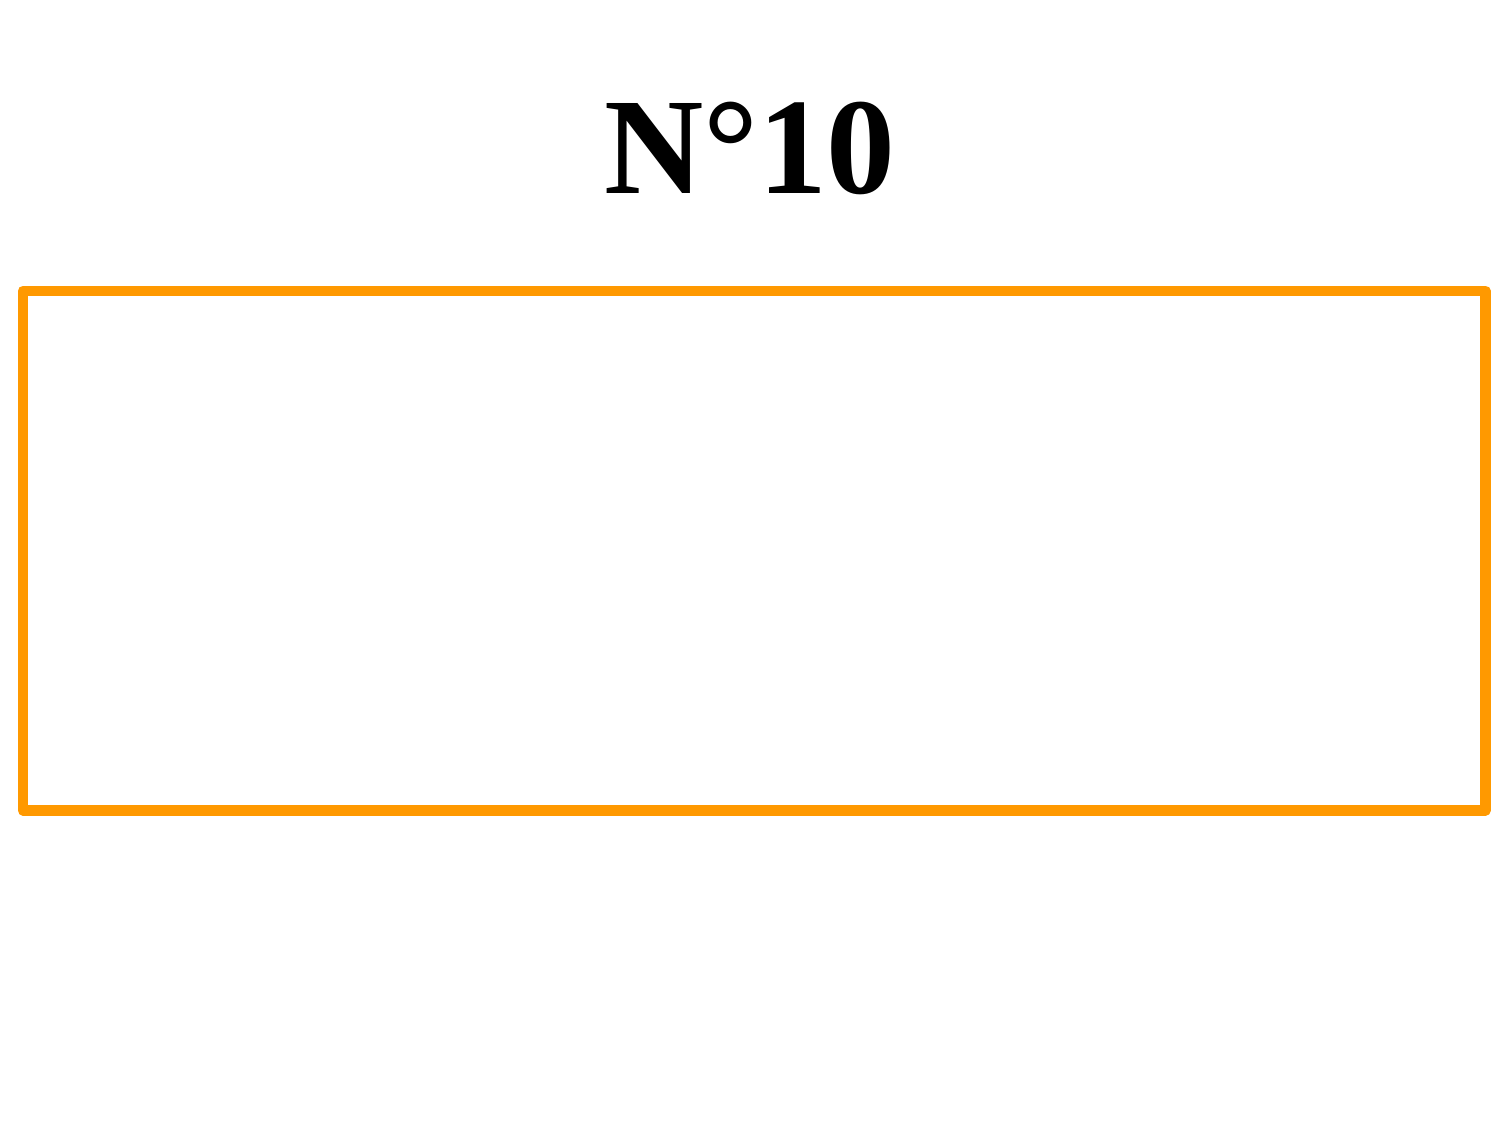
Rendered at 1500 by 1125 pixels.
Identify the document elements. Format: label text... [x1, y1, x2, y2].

title N°10 [0, 45, 1500, 233]
